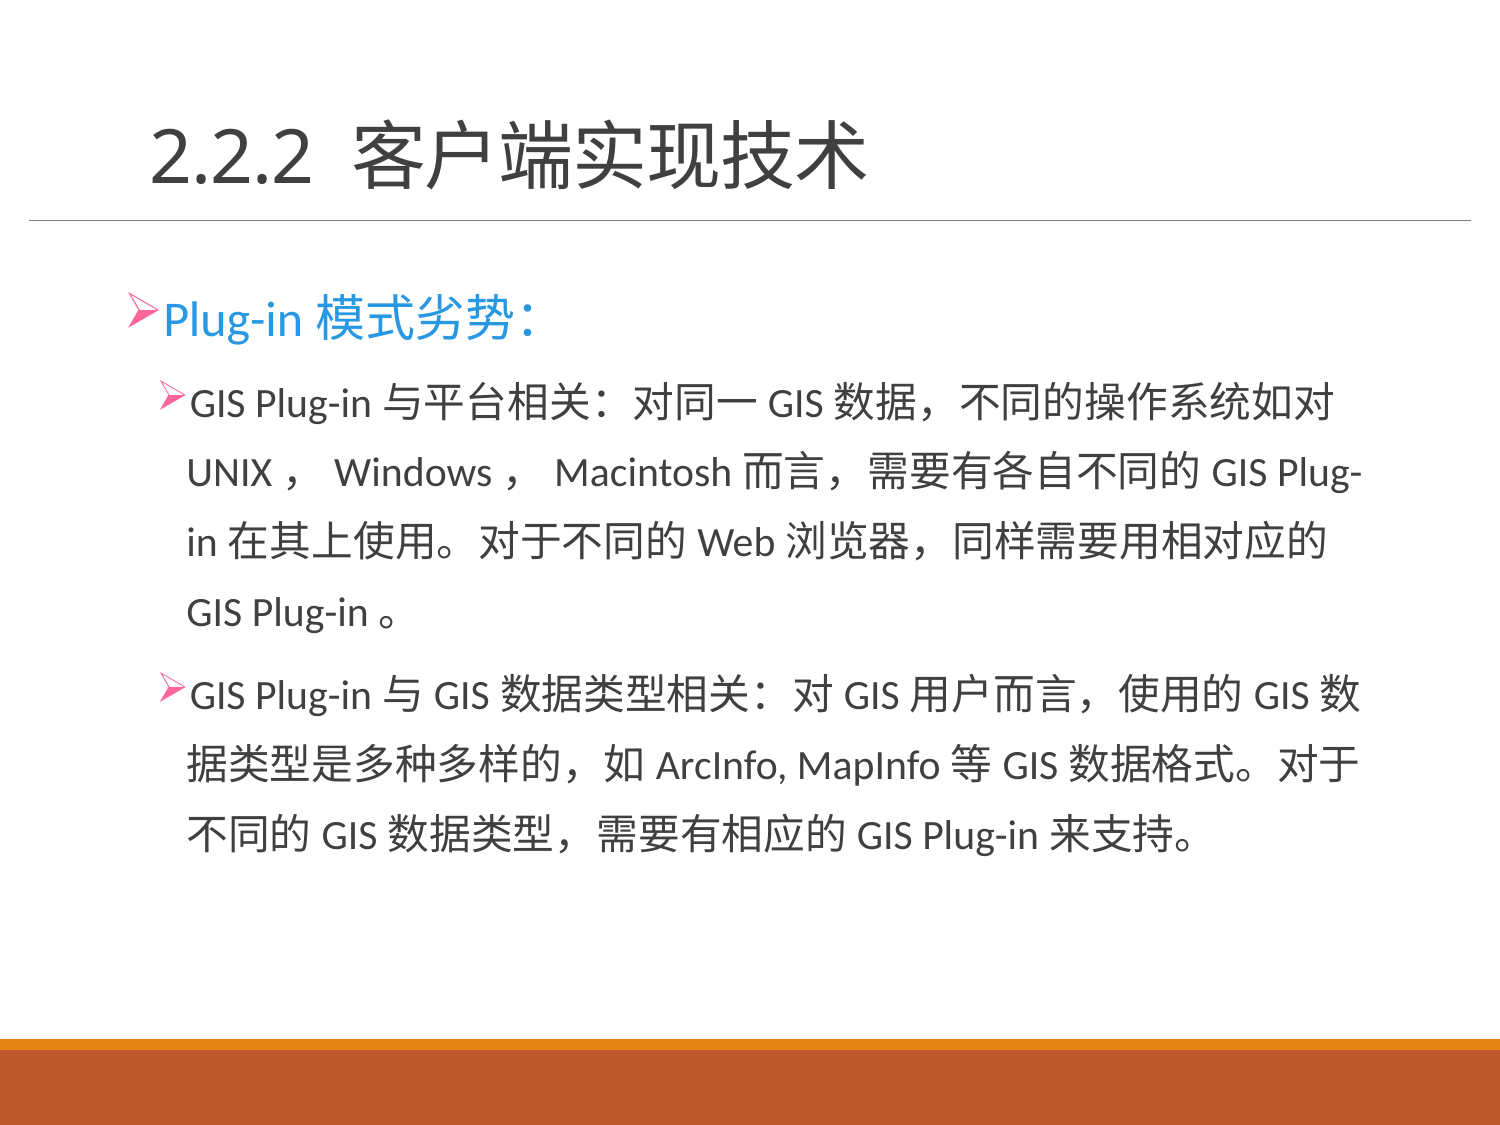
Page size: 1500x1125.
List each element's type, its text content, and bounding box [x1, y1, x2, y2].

list Plug-in模式劣势： GIS Plug-in与平台相关：对同一GIS数据，不同的操作系统如对UNIX，Windows，Macintosh而言，需要有各自不同的GIS Plug-in在其上使用。对于不同的Web浏览器，同样需要用相对应的GIS Plug-in。 GIS Plug-in与GIS数据类型相关：对GIS用户而言，使用的GIS数据类型是多种多样的，如ArcInfo, MapInfo等GIS数据格式。对于不同的GIS数据类型，需要有相应的GIS Plug-in来支持。 [123, 255, 1384, 965]
title 2.2.2 客户端实现技术 [134, 47, 1373, 206]
